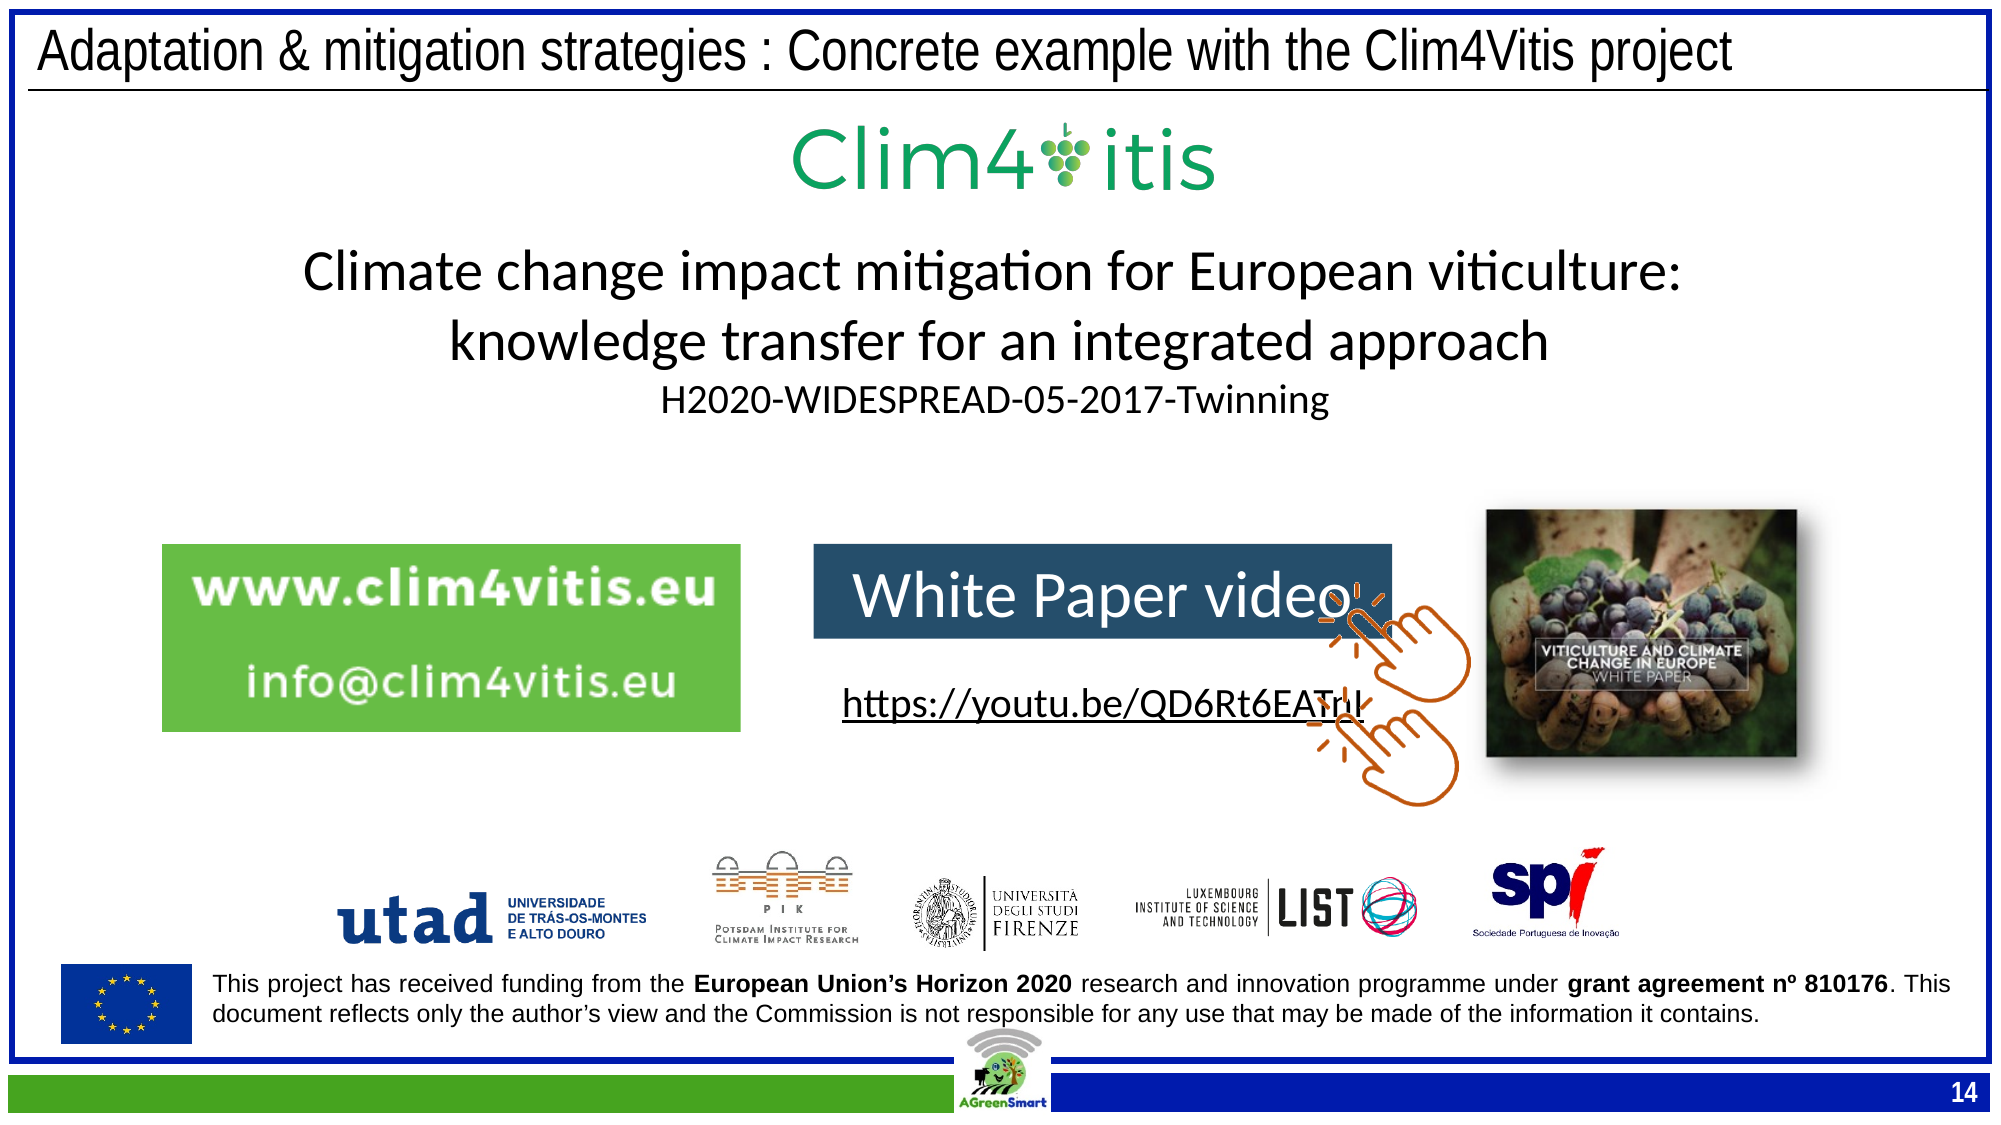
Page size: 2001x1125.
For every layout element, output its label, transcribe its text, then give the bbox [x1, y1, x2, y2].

text_box Climate change impact mitigation for European viticulture: knowledge transfer for an integrated approach H2020-WIDESPREAD-05-2017-Twinning [39, 224, 1961, 430]
picture [913, 876, 1078, 951]
picture [337, 892, 646, 944]
text_box White Paper video [813, 543, 1393, 639]
picture [162, 543, 741, 732]
picture [750, 110, 1242, 207]
picture [61, 964, 192, 1044]
slide_number 14 [1542, 1060, 1993, 1121]
picture [1300, 489, 1841, 814]
picture [702, 842, 867, 953]
picture [954, 1043, 1051, 1116]
text_box https://youtu.be/QD6Rt6EATnI [827, 667, 1312, 733]
text_box Adaptation & mitigation strategies : Concrete example with the Clim4Vitis project [22, 5, 2000, 90]
picture [1473, 847, 1619, 938]
picture [1136, 877, 1417, 937]
text_box This project has received funding from the European Union’s Horizon 2020 research and innovation programme under grant agreement nº 810176. This document reflects only the author’s view and the Commission is not responsible for any use that may be made of the information it contains. [197, 960, 1966, 1043]
